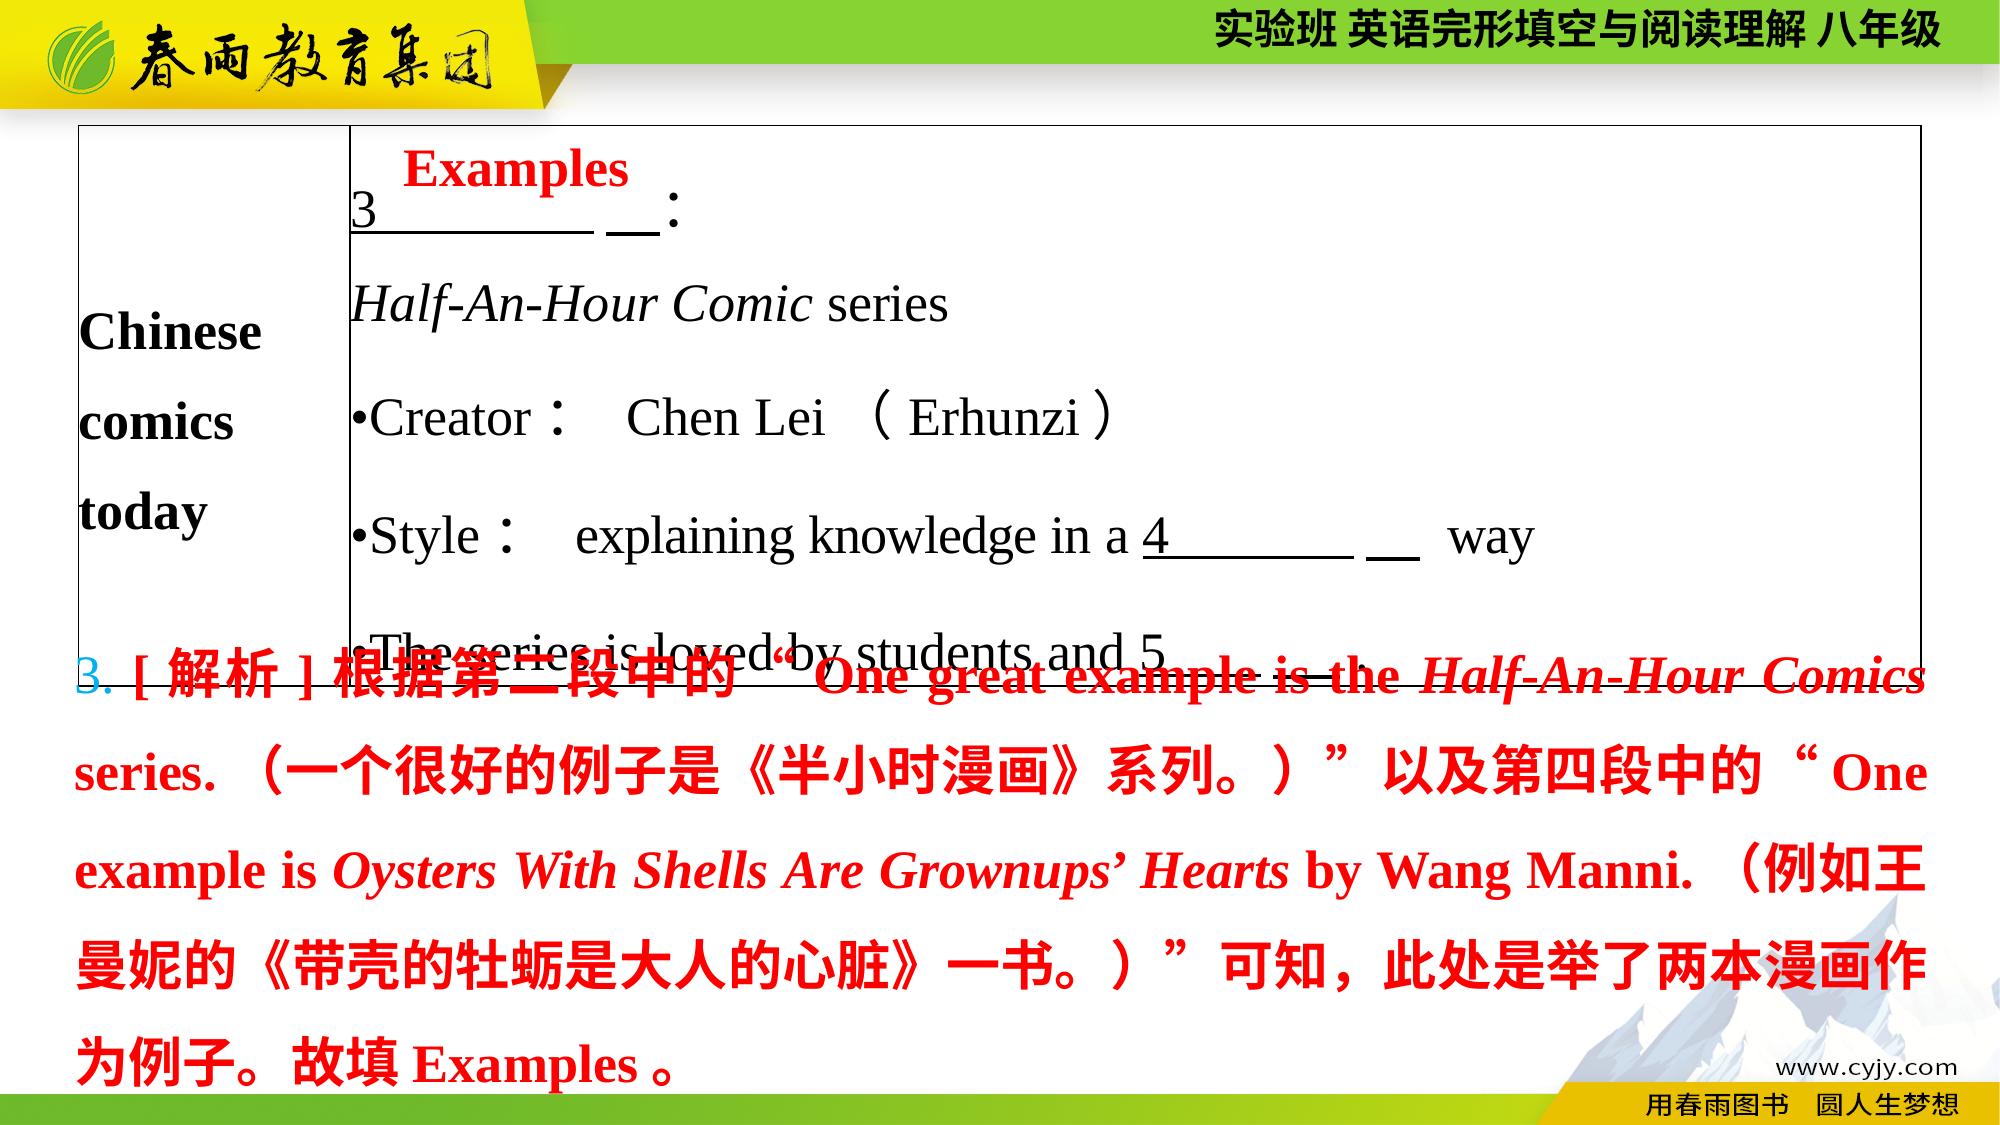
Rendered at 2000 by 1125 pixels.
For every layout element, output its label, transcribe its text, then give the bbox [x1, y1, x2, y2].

table_header Chinese comics today [79, 126, 349, 599]
list 3. [解析]根据第二段中的“One great example is the Half-An-Hour Comics series.（一个很好的例子是《半小时漫画》系列。）”以及第四段中的“One example is Oysters With Shells Are Grownups’ Hearts by Wang Manni.（例如王曼妮的《带壳的牡蛎是大人的心脏》一书。）”可知，此处是举了两本漫画作为例子。故填Examples。 [59, 599, 1944, 1094]
table_header 3 ： Half-An-Hour Comic series •Creator： Chen Lei（Erhunzi） •Style： explaining knowledge in a 4 way •The series is loved by students and 5 . [351, 126, 1920, 599]
picture [0, 0, 2000, 1125]
text_box Examples [388, 125, 645, 206]
